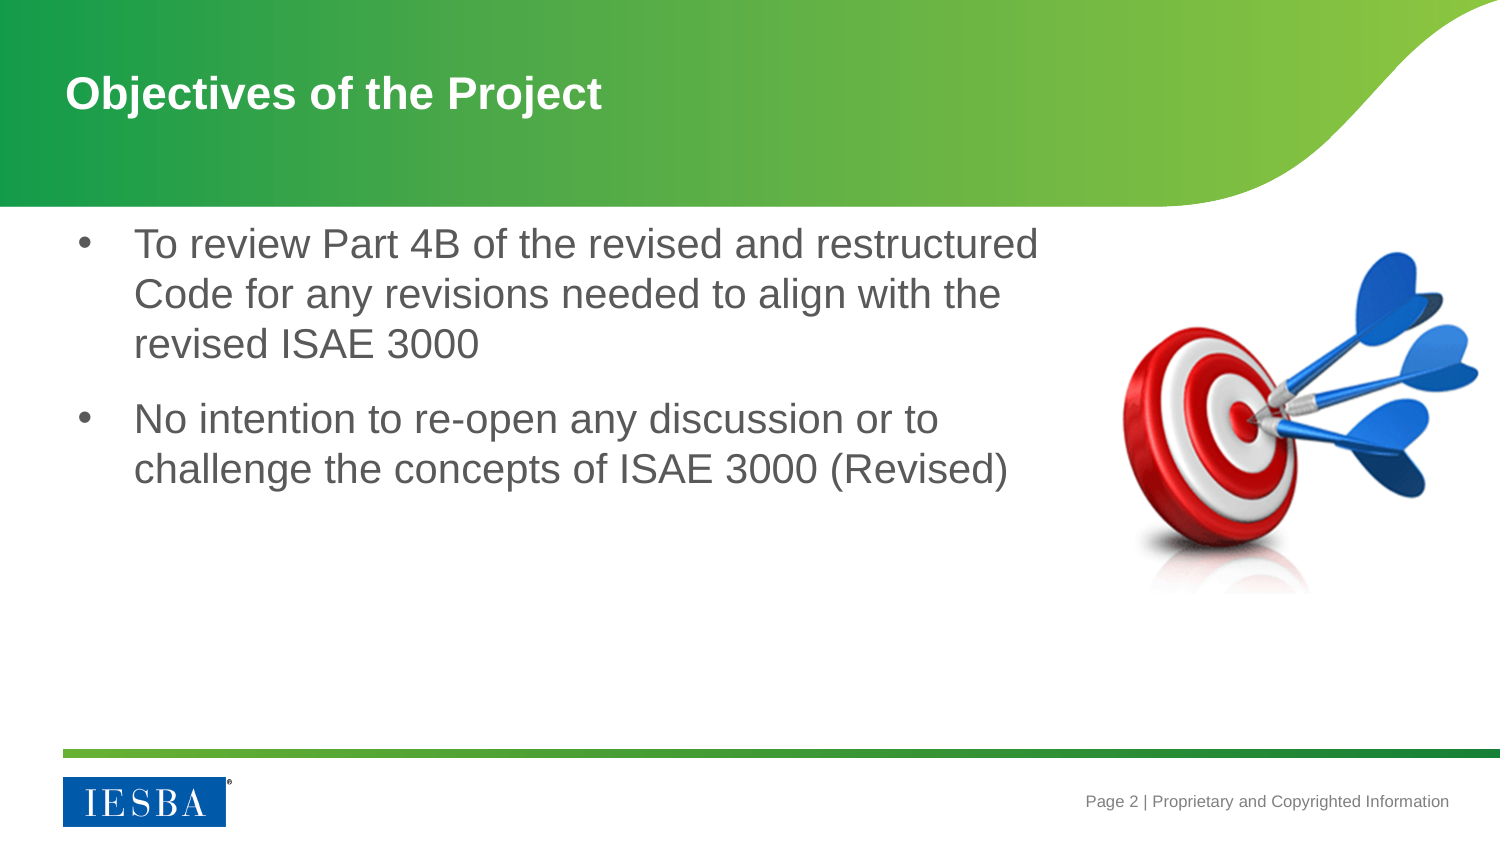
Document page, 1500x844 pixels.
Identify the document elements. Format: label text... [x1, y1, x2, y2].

title Objectives of the Project [65, 58, 1303, 125]
picture [63, 777, 232, 827]
picture [1087, 246, 1500, 595]
list To review Part 4B of the revised and restructured Code for any revisions needed to align with the revised ISAE 3000 No intention to re-open any discussion or to challenge the concepts of ISAE 3000 (Revised) [62, 209, 1089, 712]
picture [0, 0, 1500, 207]
